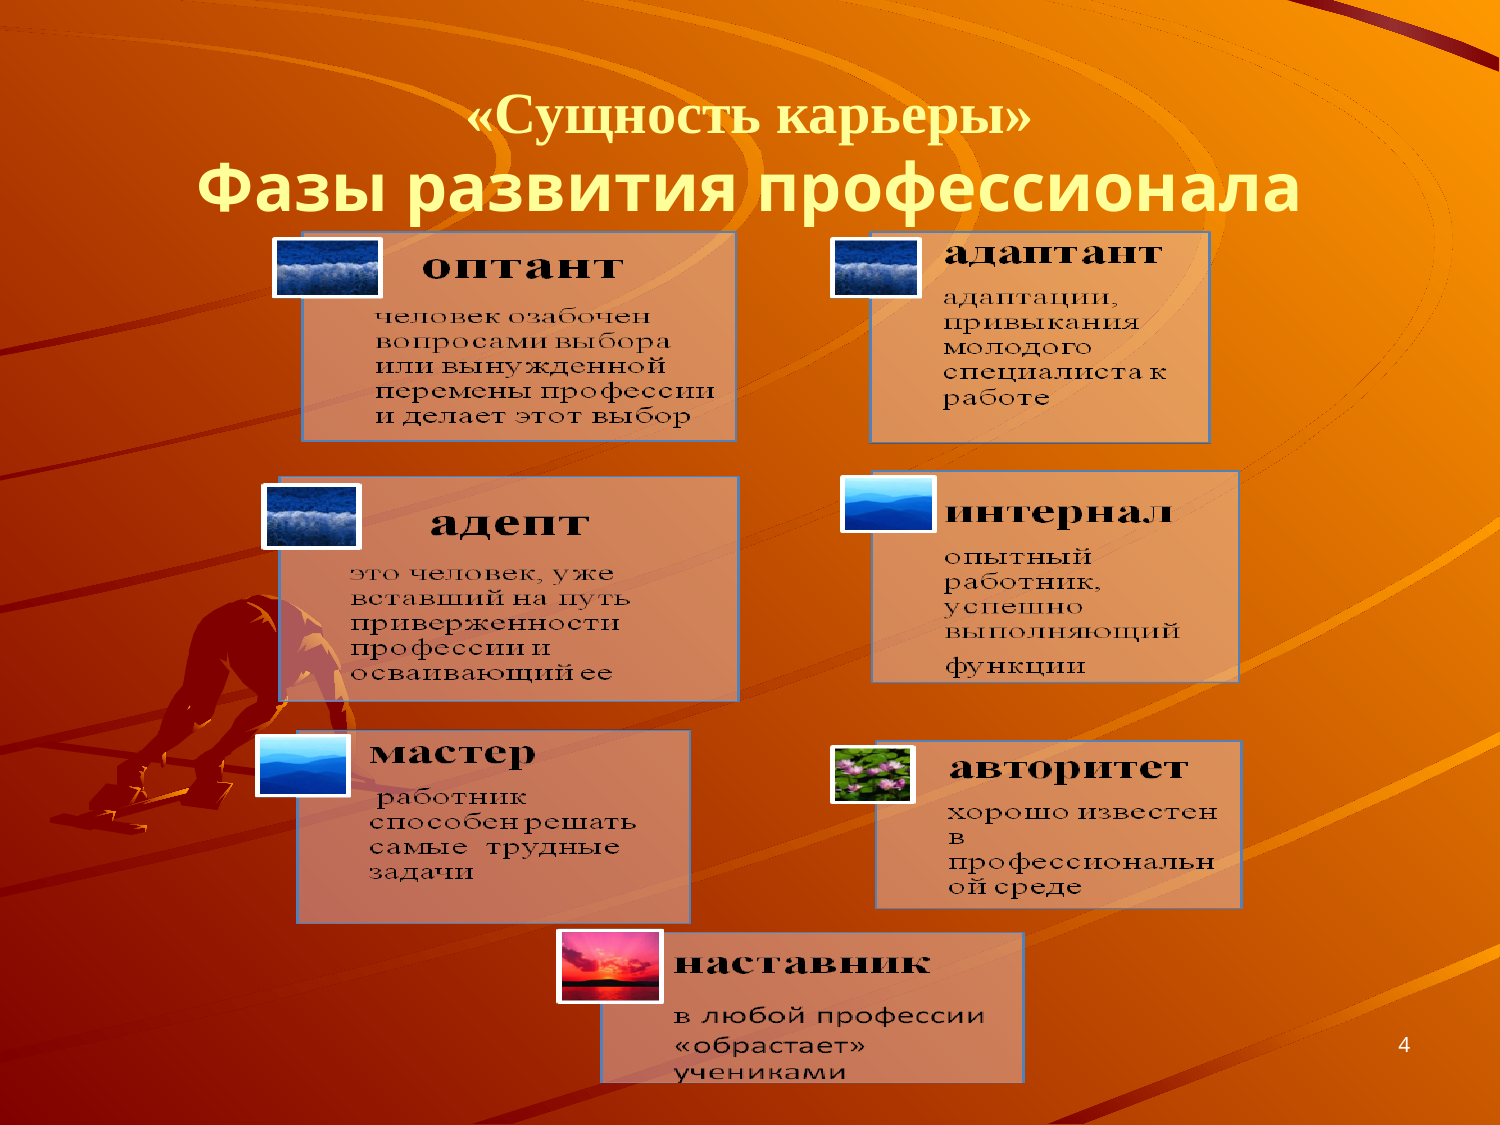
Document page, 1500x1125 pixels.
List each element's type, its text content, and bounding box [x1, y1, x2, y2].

title «Сущность карьеры» Фазы развития профессионала [74, 25, 1426, 233]
slide_number 4 [1074, 1023, 1426, 1100]
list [253, 231, 1247, 1083]
